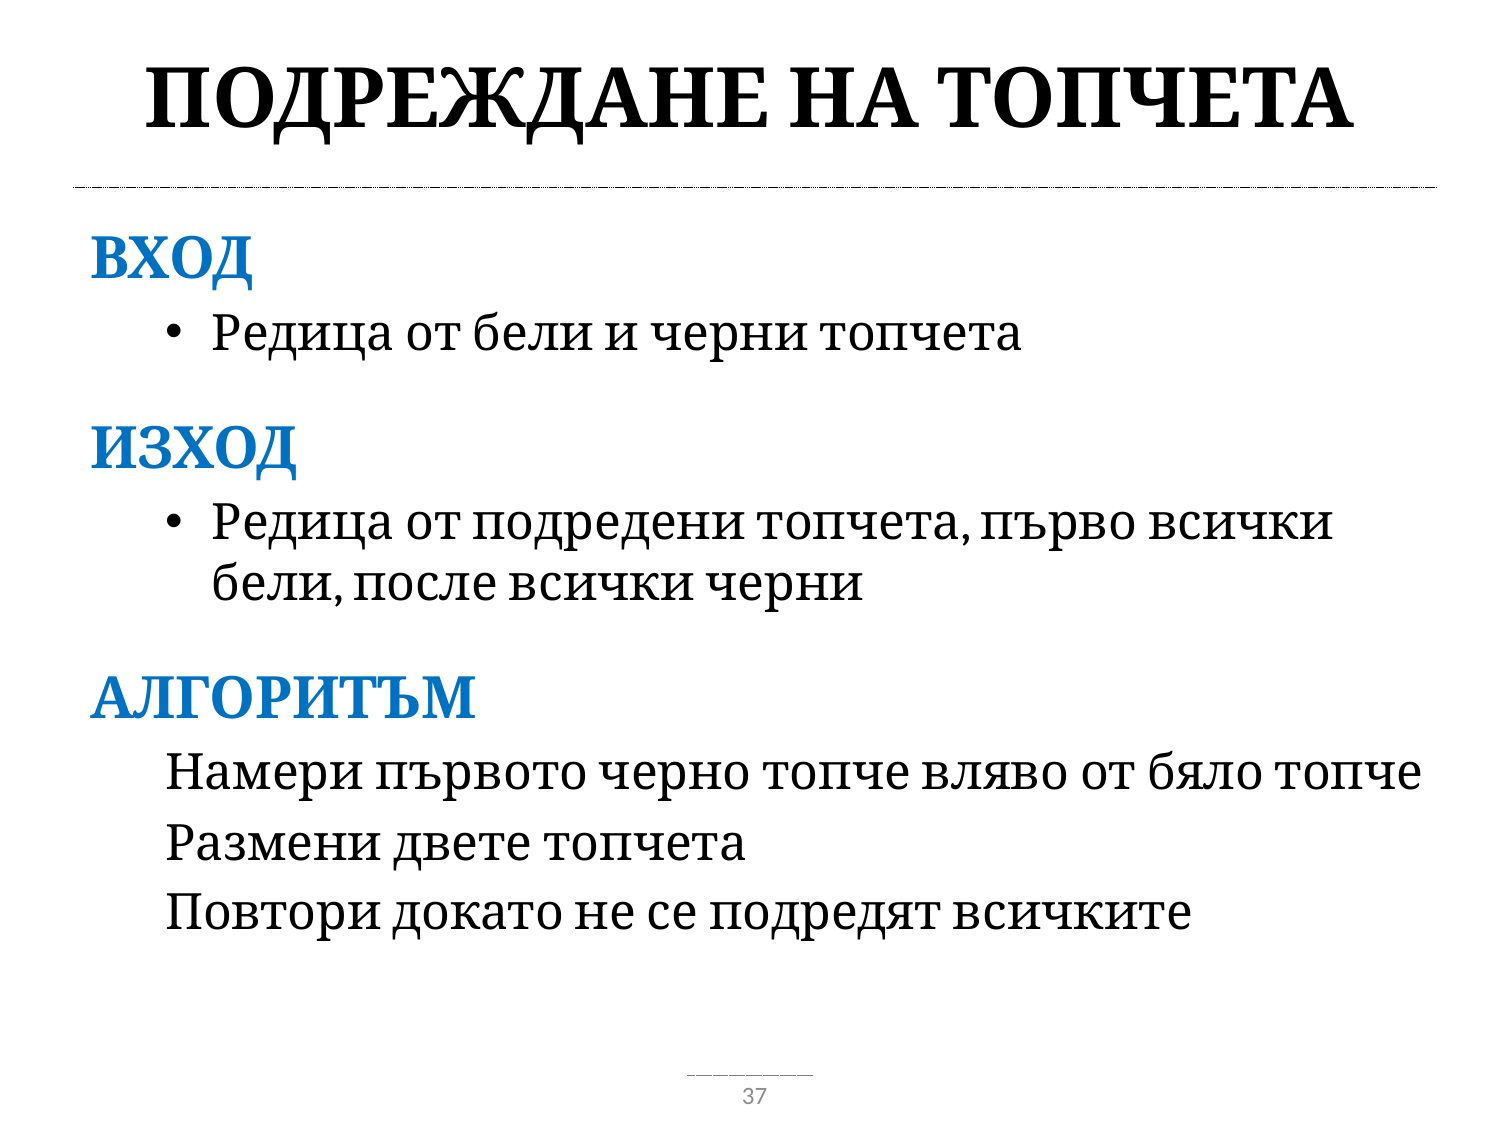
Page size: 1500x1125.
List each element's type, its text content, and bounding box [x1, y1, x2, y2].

title Подреждане на топчета [0, 0, 1500, 188]
list Вход Редица от бели и черни топчета Изход Редица от подредени топчета, първо всички бели, после всички черни Алгоритъм Намери първото черно топче вляво от бяло топче Размени двете топчета Повтори докато не се подредят всичките [75, 212, 1450, 1063]
slide_number 37 [579, 1065, 930, 1125]
